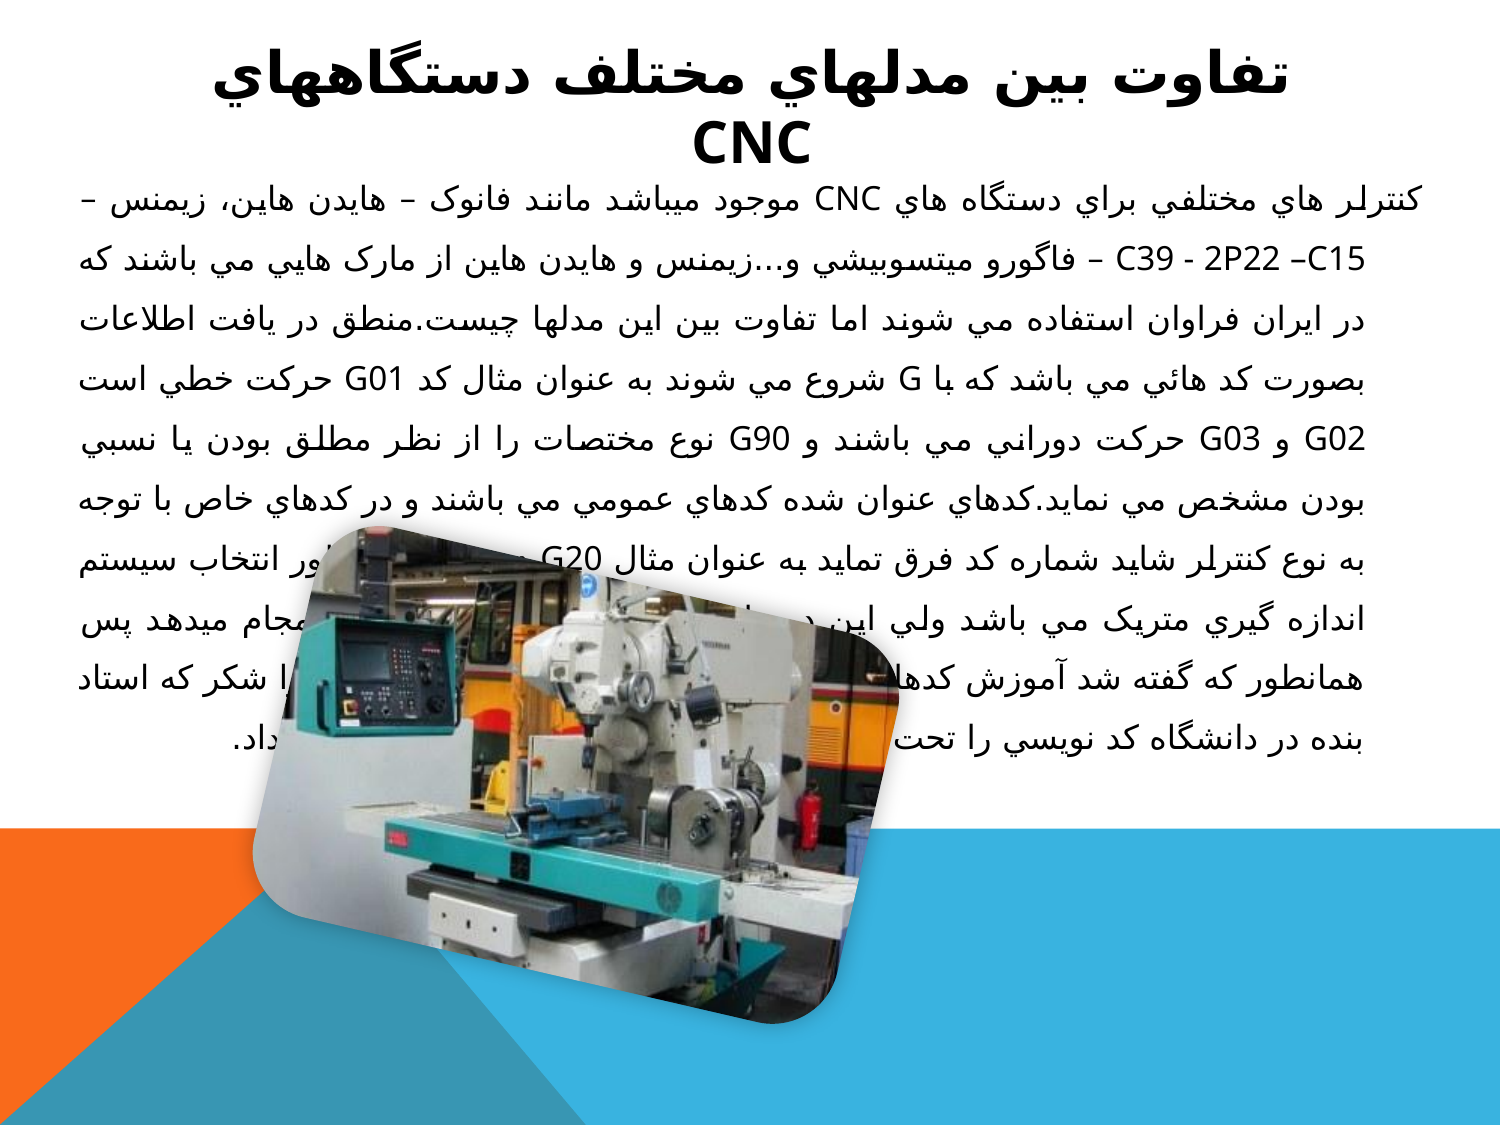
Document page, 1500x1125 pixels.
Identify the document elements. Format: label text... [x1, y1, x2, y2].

title تفاوت بين مدلهاي مختلف دستگاههاي CNC [135, 60, 1369, 149]
list کنترلر هاي مختلفي براي دستگاه هاي CNC موجود ميباشد مانند فانوک – هايدن هاين، زيمنس – C39 - 2P22 –C15 – فاگورو ميتسوبيشي و...زيمنس و هايدن هاين از مارک هايي مي باشند که در ايران فراوان استفاده مي شوند اما تفاوت بين اين مدلها چيست.منطق در يافت اطلاعات بصورت کد هائي مي باشد که با G شروع مي شوند به عنوان مثال کد G01 حرکت خطي است G02 و G03 حرکت دوراني مي باشند و G90 نوع مختصات را از نظر مطلق بودن يا نسبي بودن مشخص مي نمايد.کدهاي عنوان شده کدهاي عمومي مي باشند و در کدهاي خاص با توجه به نوع کنترلر شايد شماره کد فرق تمايد به عنوان مثال G20 در زيمنس منظور انتخاب سيستم اندازه گيري متريک مي باشد ولي اين در هايدن هاين کد G70 اين کار را امجام ميدهد پس همانطور که گفته شد آموزش کدها بايد با توجه به نوع کنترلر صورت گيرد خدا را شکر که استاد بنده در دانشگاه کد نويسي را تحت زيمنس و مدل هاي بالاي اين مارک به ما ياد داد. [62, 149, 1438, 800]
picture [252, 526, 900, 1024]
